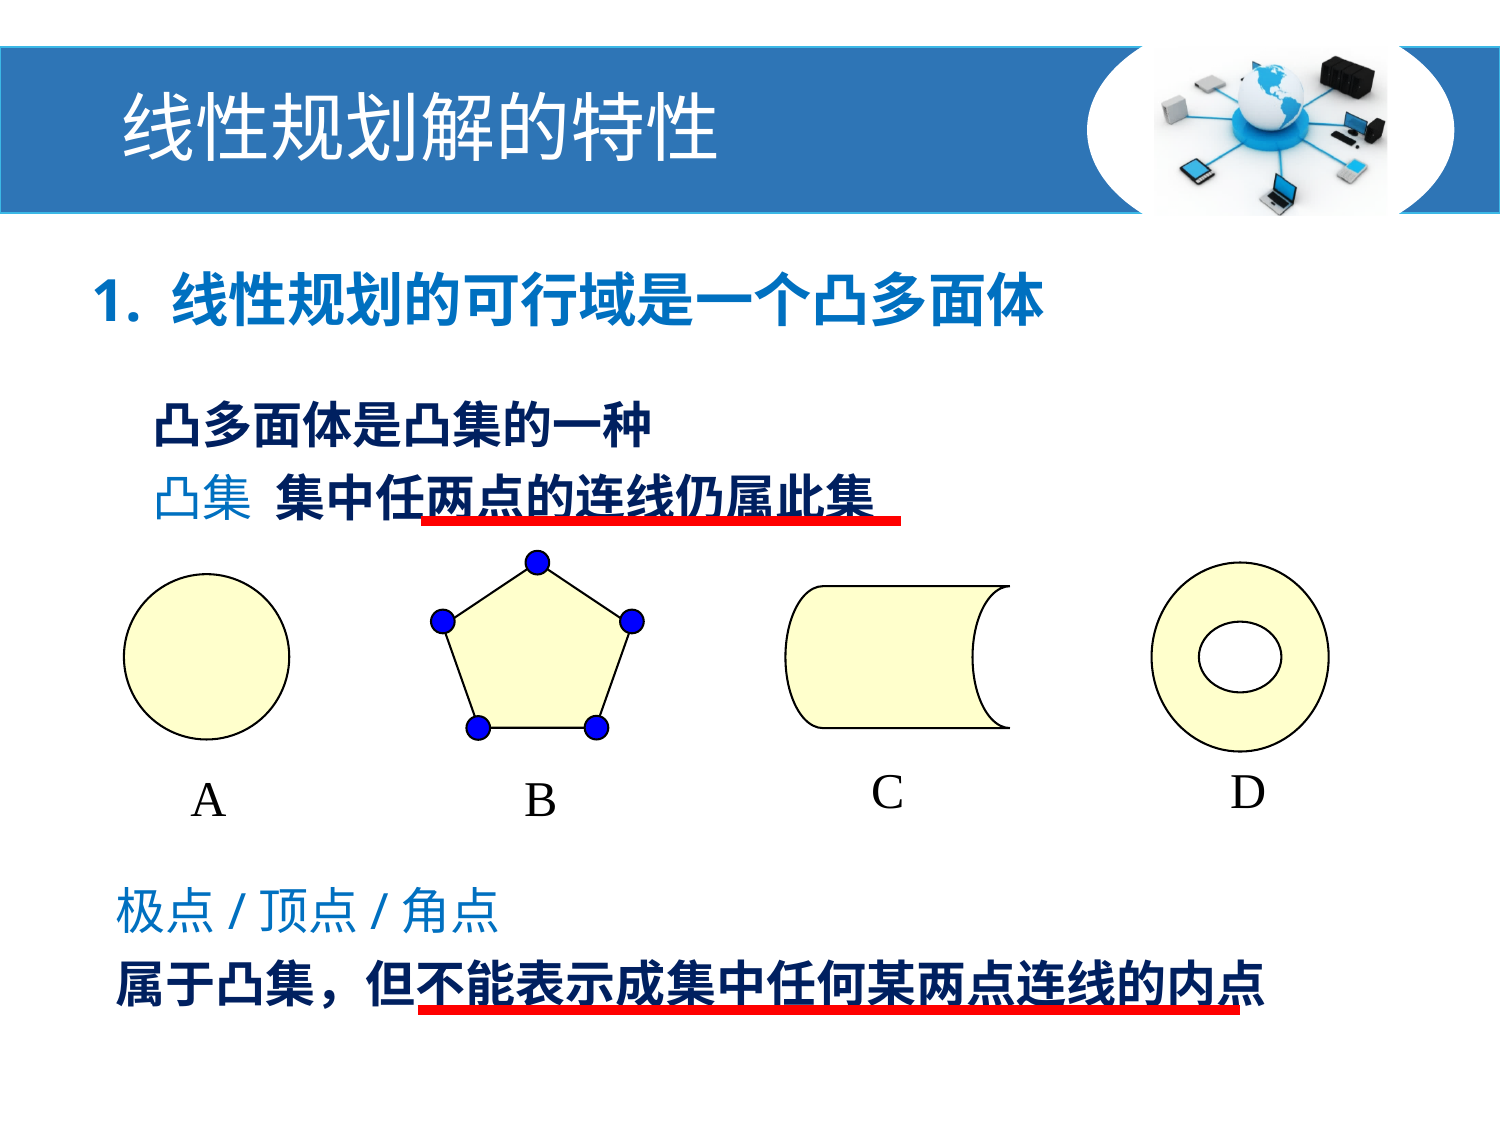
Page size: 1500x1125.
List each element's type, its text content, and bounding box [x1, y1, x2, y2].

text_box 极点/顶点/角点 属于凸集，但不能表示成集中任何某两点连线的内点 [101, 858, 1438, 1020]
list 1. 线性规划的可行域是一个凸多面体 [76, 263, 1388, 359]
picture [1154, 46, 1388, 216]
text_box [123, 562, 1329, 835]
text_box 凸多面体是凸集的一种 凸集 集中任两点的连线仍属此集 [137, 373, 1196, 534]
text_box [430, 550, 644, 740]
title 线性规划解的特性 [105, 50, 1060, 214]
